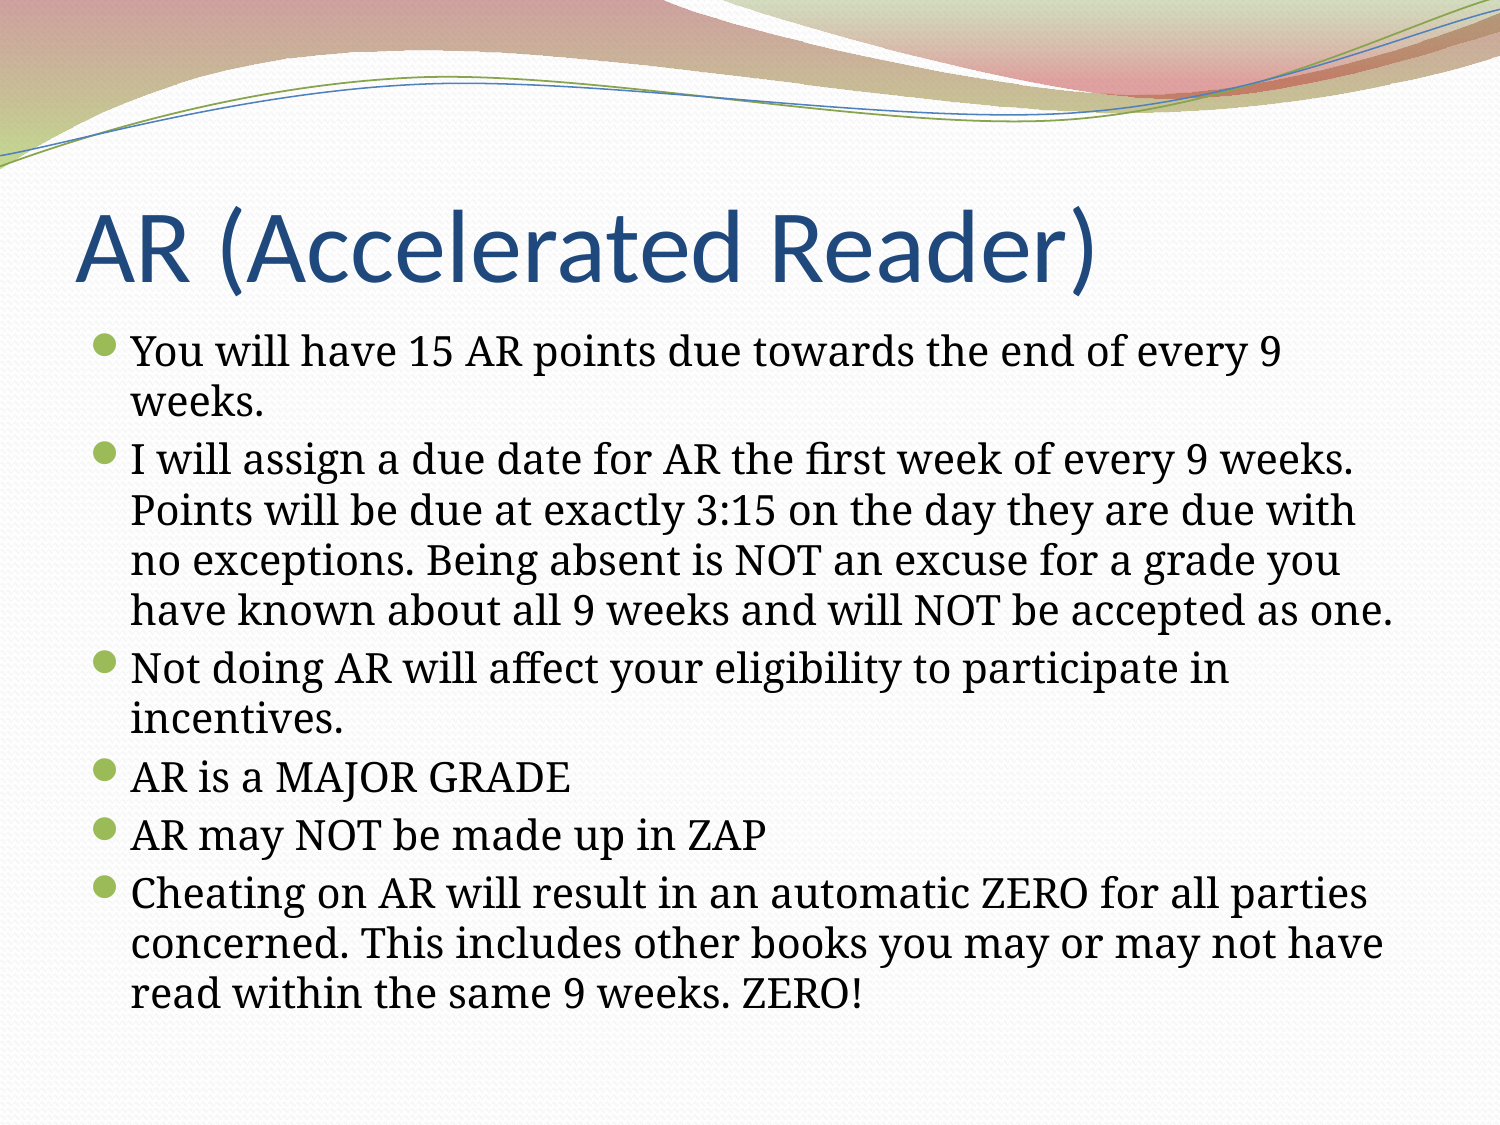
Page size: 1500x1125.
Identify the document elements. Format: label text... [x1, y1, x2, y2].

list You will have 15 AR points due towards the end of every 9 weeks. I will assign a due date for AR the first week of every 9 weeks. Points will be due at exactly 3:15 on the day they are due with no exceptions. Being absent is NOT an excuse for a grade you have known about all 9 weeks and will NOT be accepted as one. Not doing AR will affect your eligibility to participate in incentives. AR is a MAJOR GRADE AR may NOT be made up in ZAP Cheating on AR will result in an automatic ZERO for all parties concerned. This includes other books you may or may not have read within the same 9 weeks. ZERO! [75, 317, 1425, 1038]
title AR (Accelerated Reader) [75, 115, 1425, 303]
